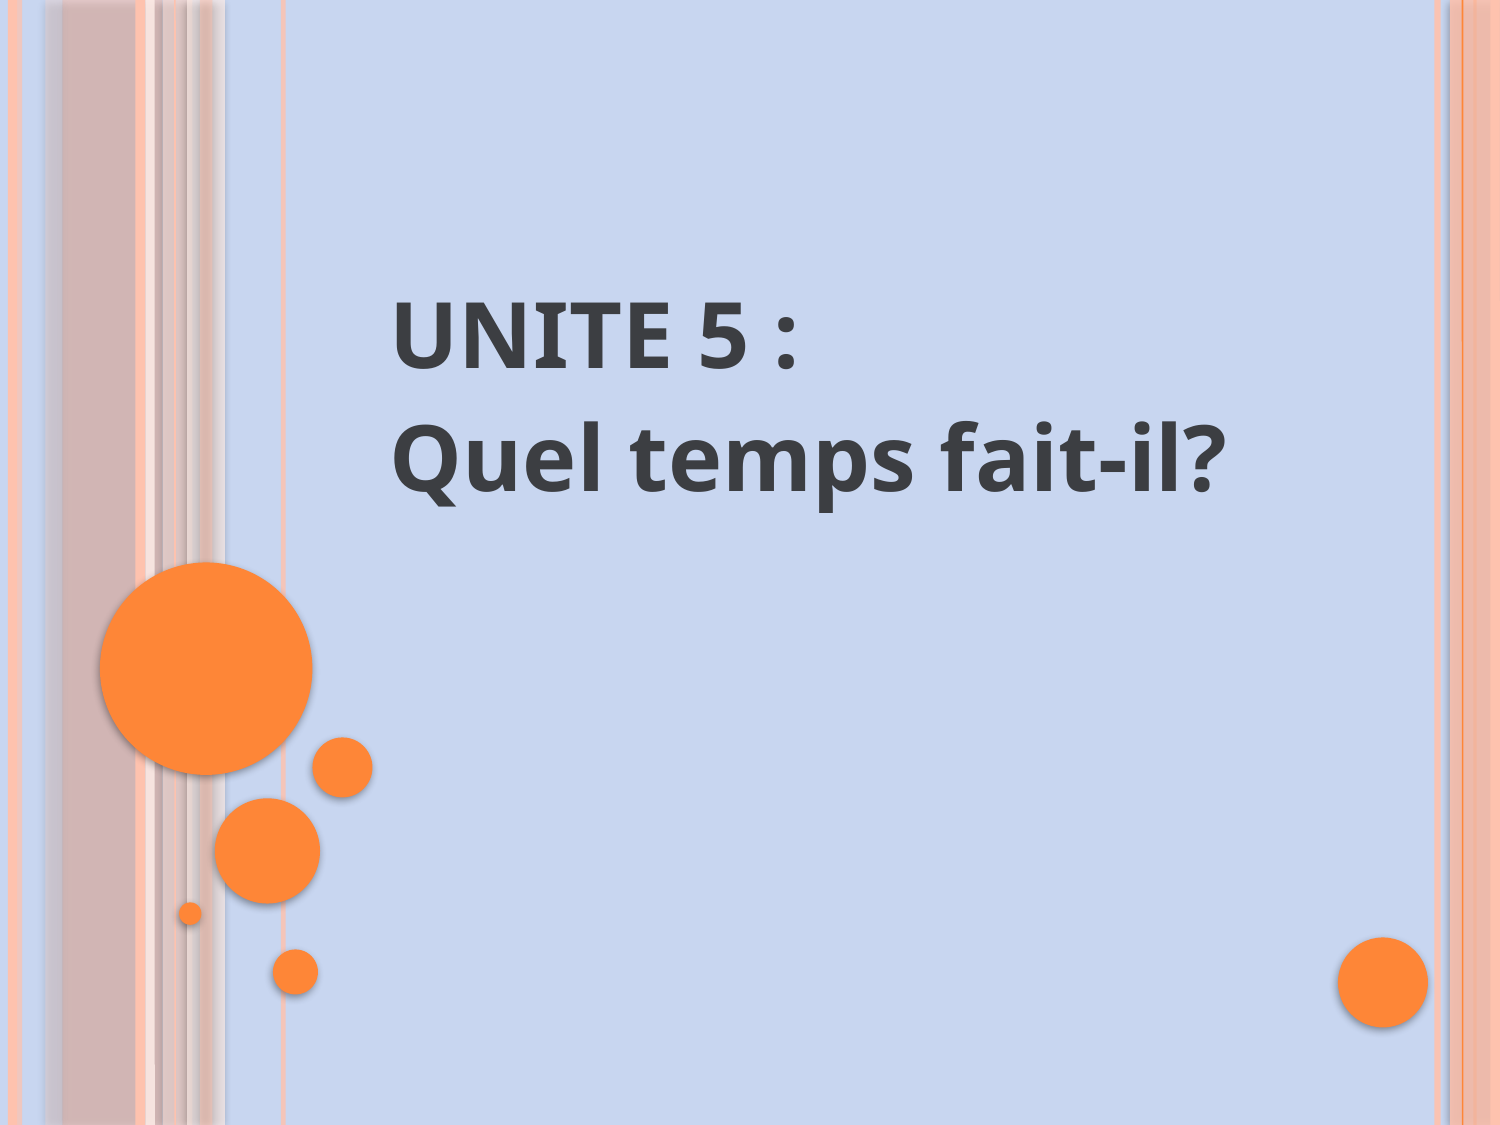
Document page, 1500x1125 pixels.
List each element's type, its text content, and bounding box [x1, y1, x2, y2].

subtitle UNITE 5 : Quel temps fait-il? [375, 269, 1275, 564]
